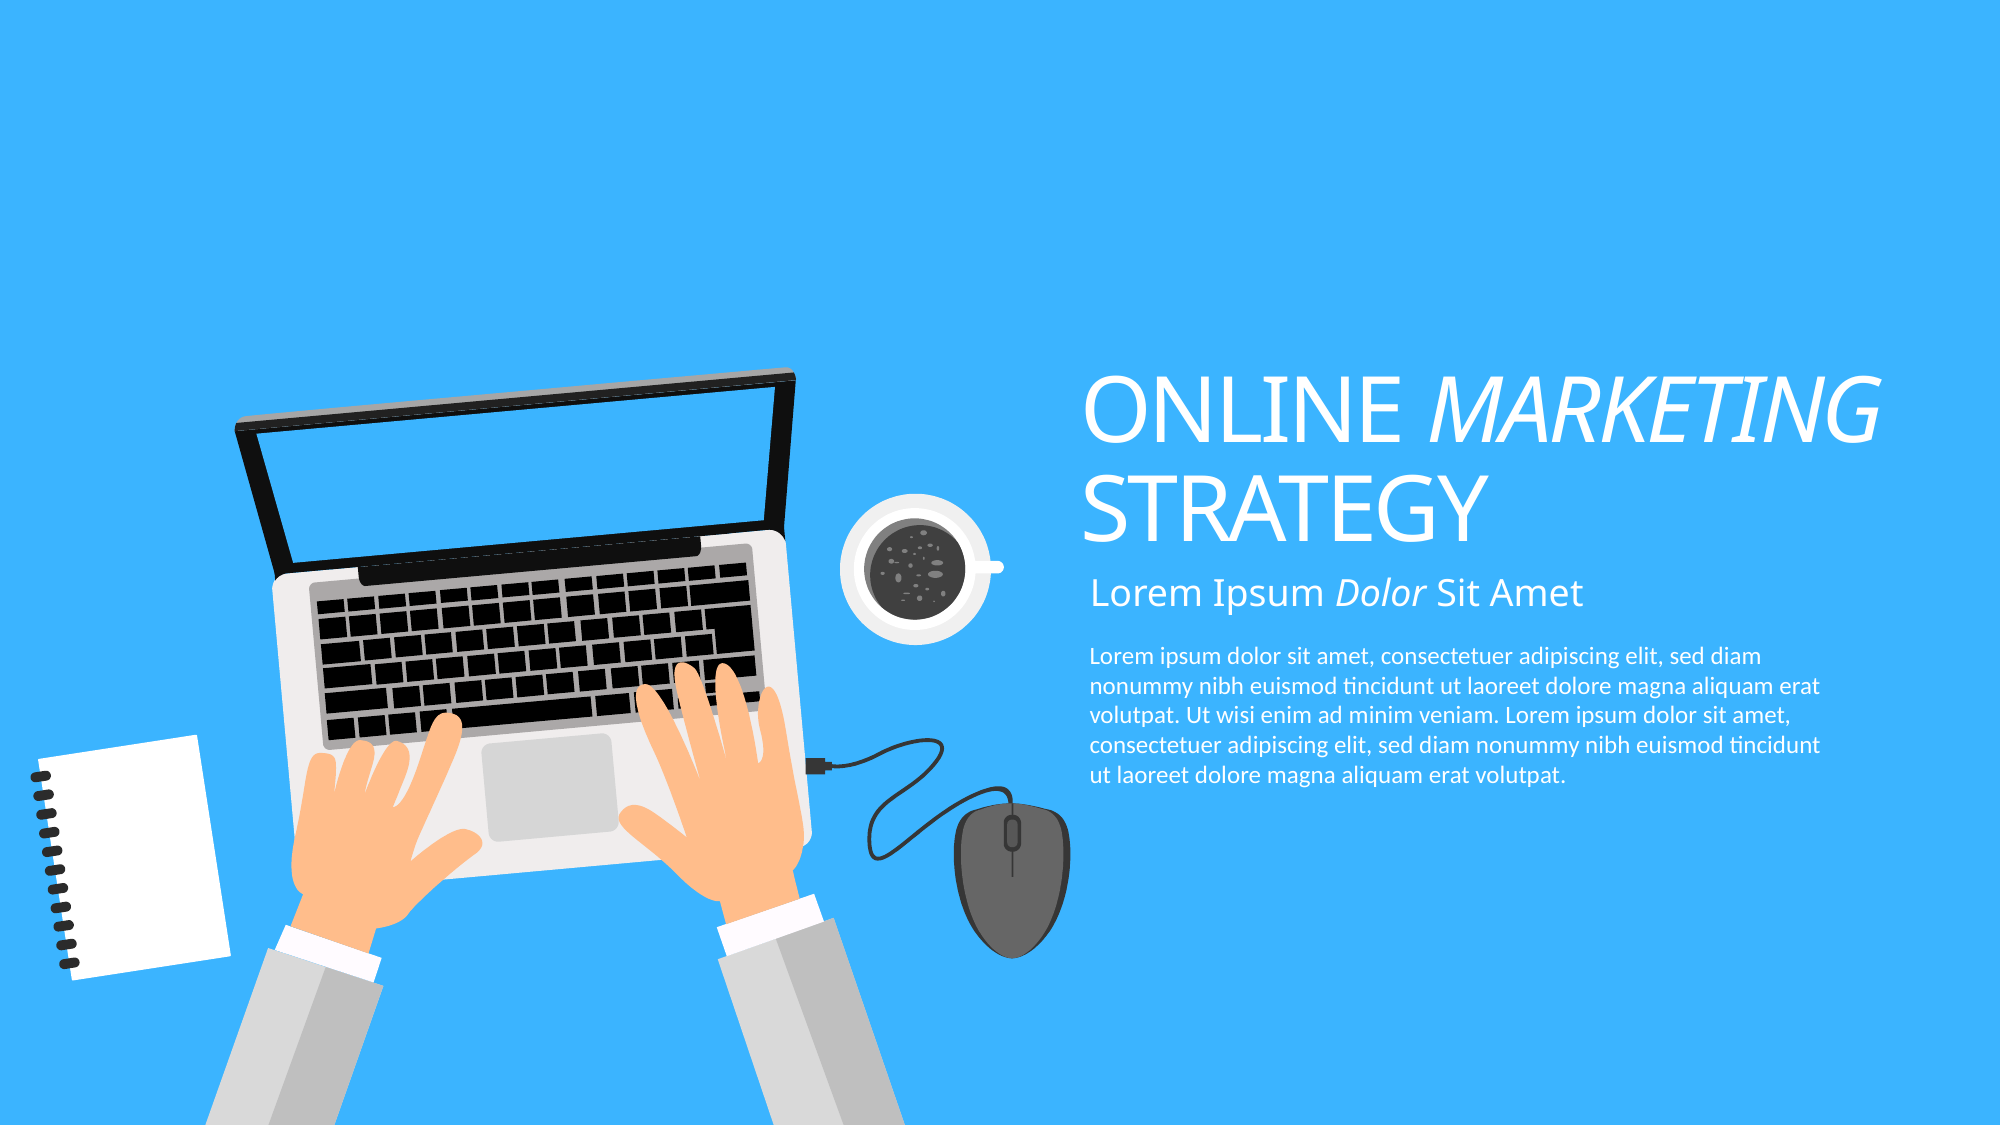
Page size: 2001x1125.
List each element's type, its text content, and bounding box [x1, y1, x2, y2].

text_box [205, 662, 905, 1125]
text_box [234, 367, 1071, 959]
text_box ONLINE MARKETING STRATEGY [1071, 372, 2000, 553]
text_box Lorem Ipsum Dolor Sit Amet [1075, 563, 1953, 625]
text_box Lorem ipsum dolor sit amet, consectetuer adipiscing elit, sed diam nonummy nibh euismod tincidunt ut laoreet dolore magna aliquam erat volutpat. Ut wisi enim ad minim veniam. Lorem ipsum dolor sit amet, consectetuer adipiscing elit, sed diam nonummy nibh euismod tincidunt ut laoreet dolore magna aliquam erat volutpat. [1074, 631, 1850, 797]
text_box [30, 734, 231, 981]
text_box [839, 493, 1004, 646]
